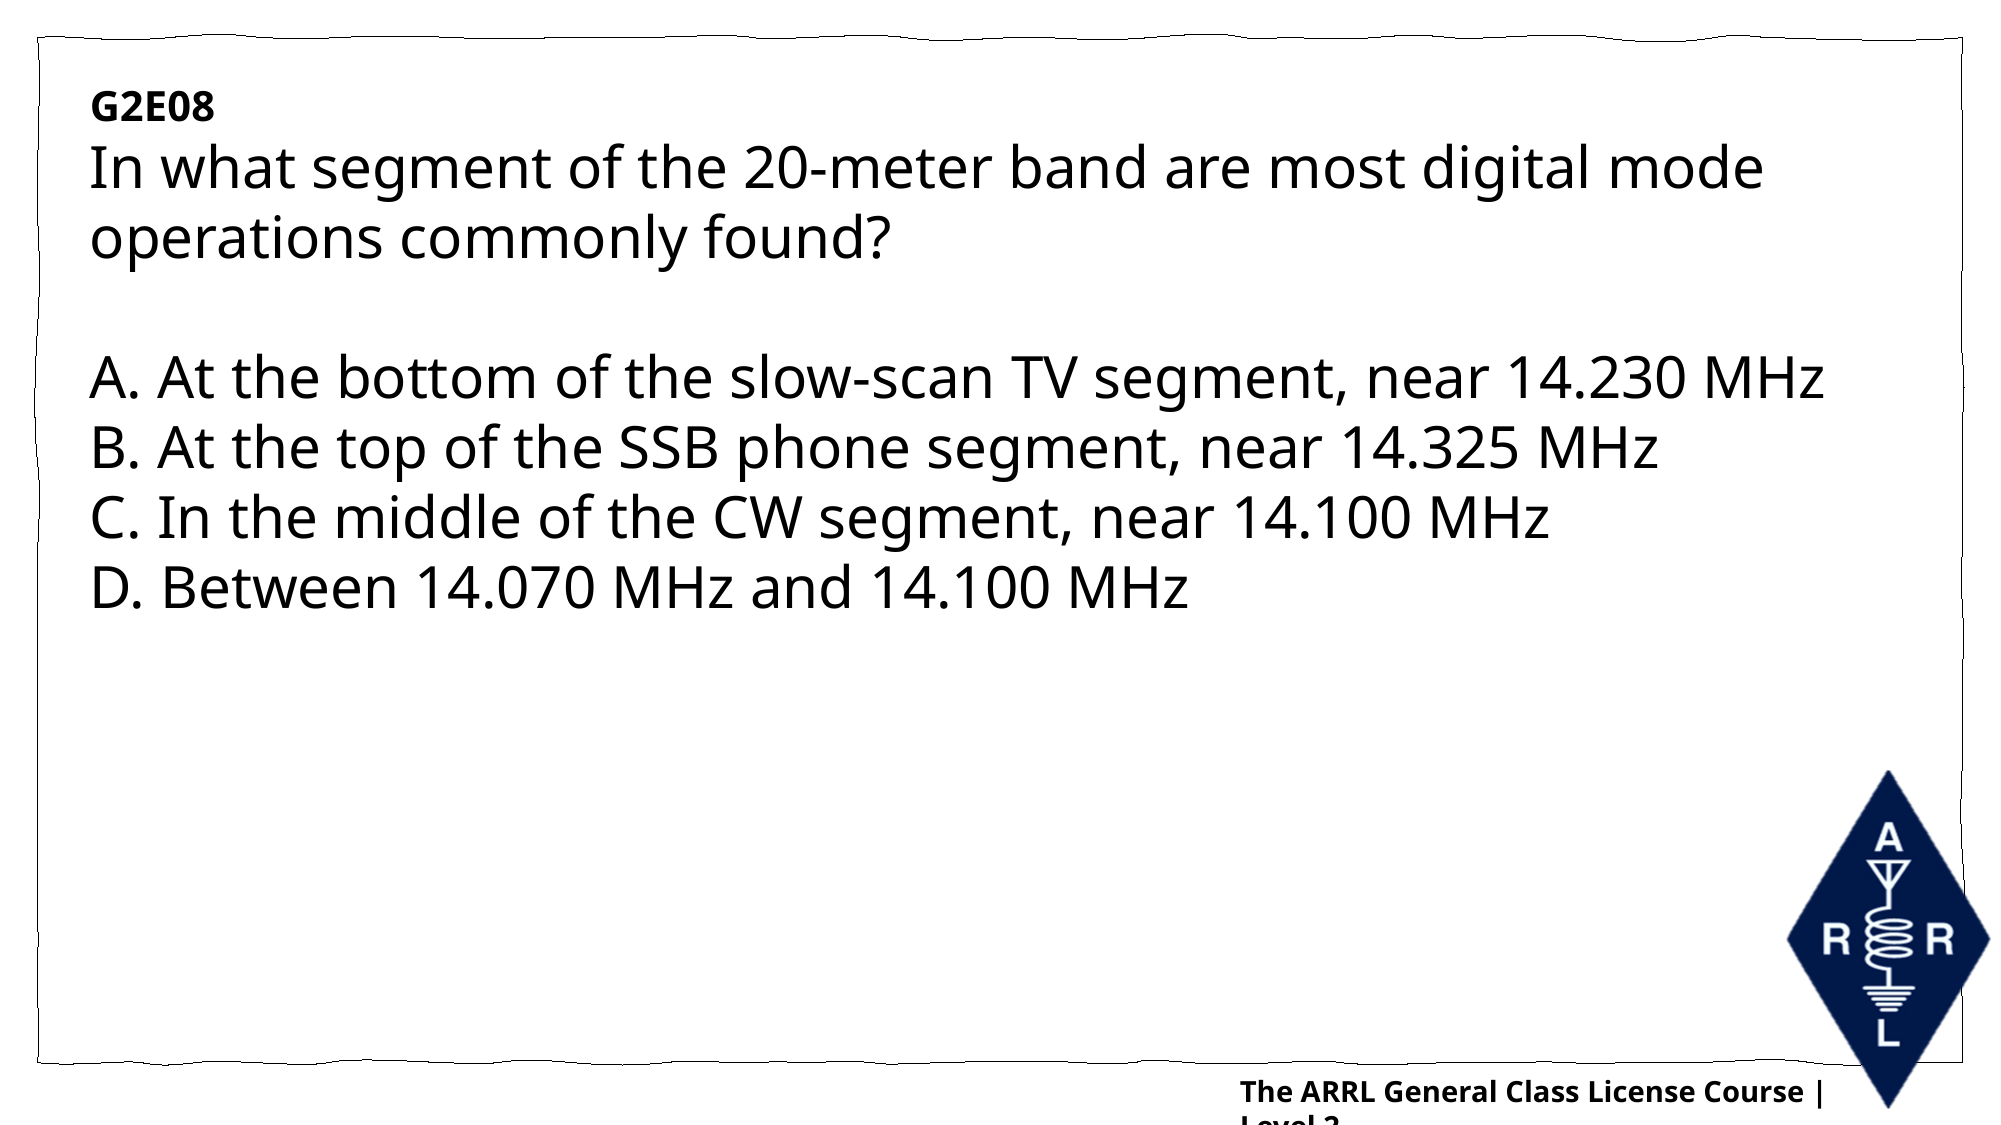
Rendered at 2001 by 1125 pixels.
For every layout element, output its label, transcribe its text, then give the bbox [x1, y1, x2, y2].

picture [1773, 752, 1999, 1125]
text_box G2E08 In what segment of the 20-meter band are most digital mode operations commonly found? A. At the bottom of the slow-scan TV segment, near 14.230 MHz B. At the top of the SSB phone segment, near 14.325 MHz C. In the middle of the CW segment, near 14.100 MHz D. Between 14.070 MHz and 14.100 MHz [75, 72, 1850, 628]
